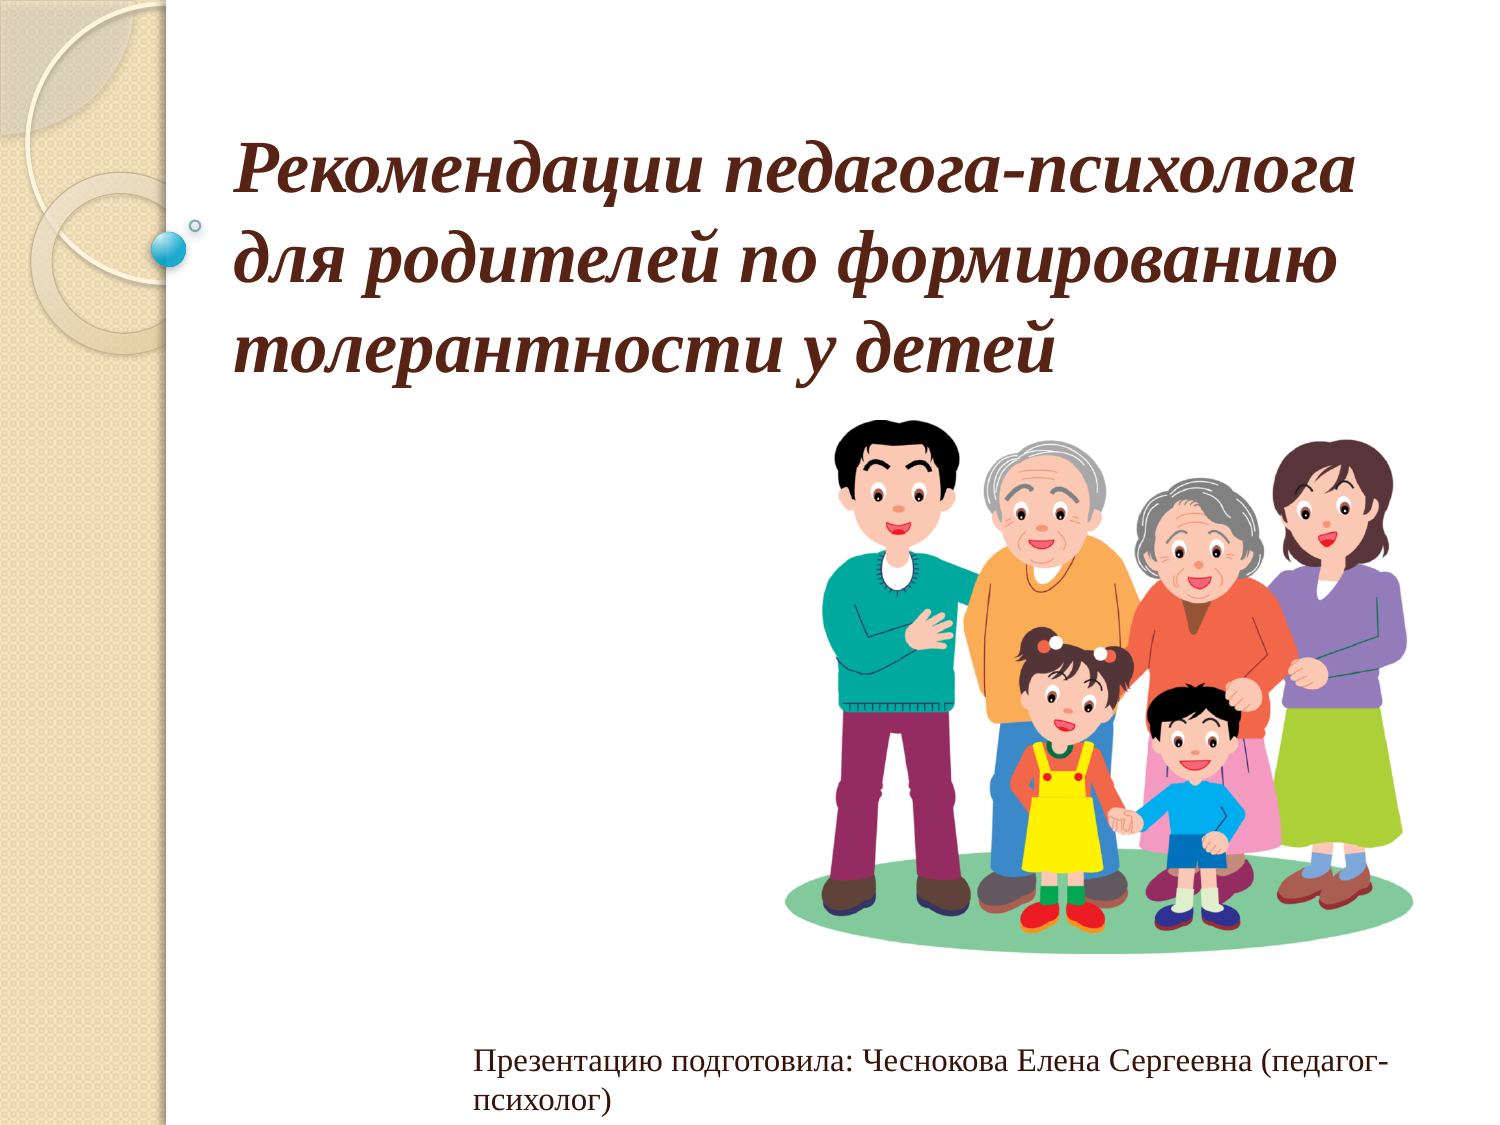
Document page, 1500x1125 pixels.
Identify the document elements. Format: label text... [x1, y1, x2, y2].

title Рекомендации педагога-психолога для родителей по формированию толерантности у детей [218, 208, 1439, 395]
picture [785, 420, 1413, 955]
subtitle Презентацию подготовила: Чеснокова Елена Сергеевна (педагог-психолог) [454, 1038, 1469, 1125]
